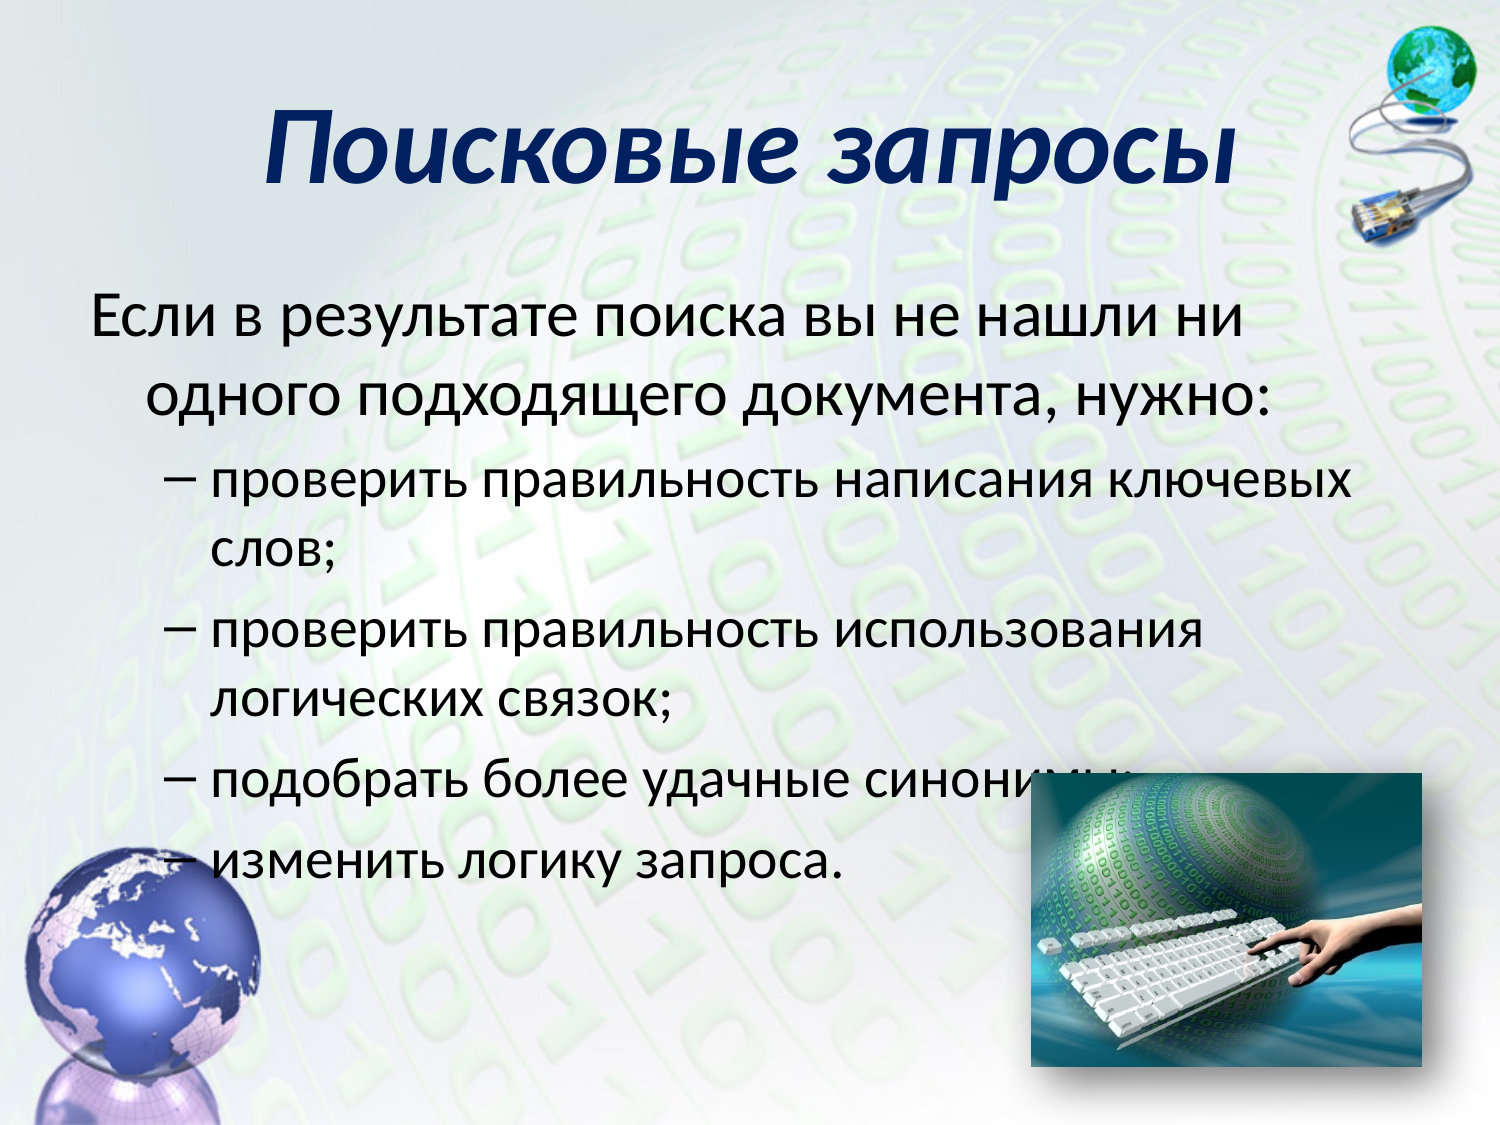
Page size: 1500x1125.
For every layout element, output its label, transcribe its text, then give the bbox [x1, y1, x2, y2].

title Поисковые запросы [75, 45, 1425, 233]
list Если в результате поиска вы не нашли ни одного подходящего документа, нужно: проверить правильность написания ключевых слов; проверить правильность использования логических связок; подобрать более удачные синонимы; изменить логику запроса. [75, 262, 1425, 903]
picture [0, 0, 1500, 1125]
